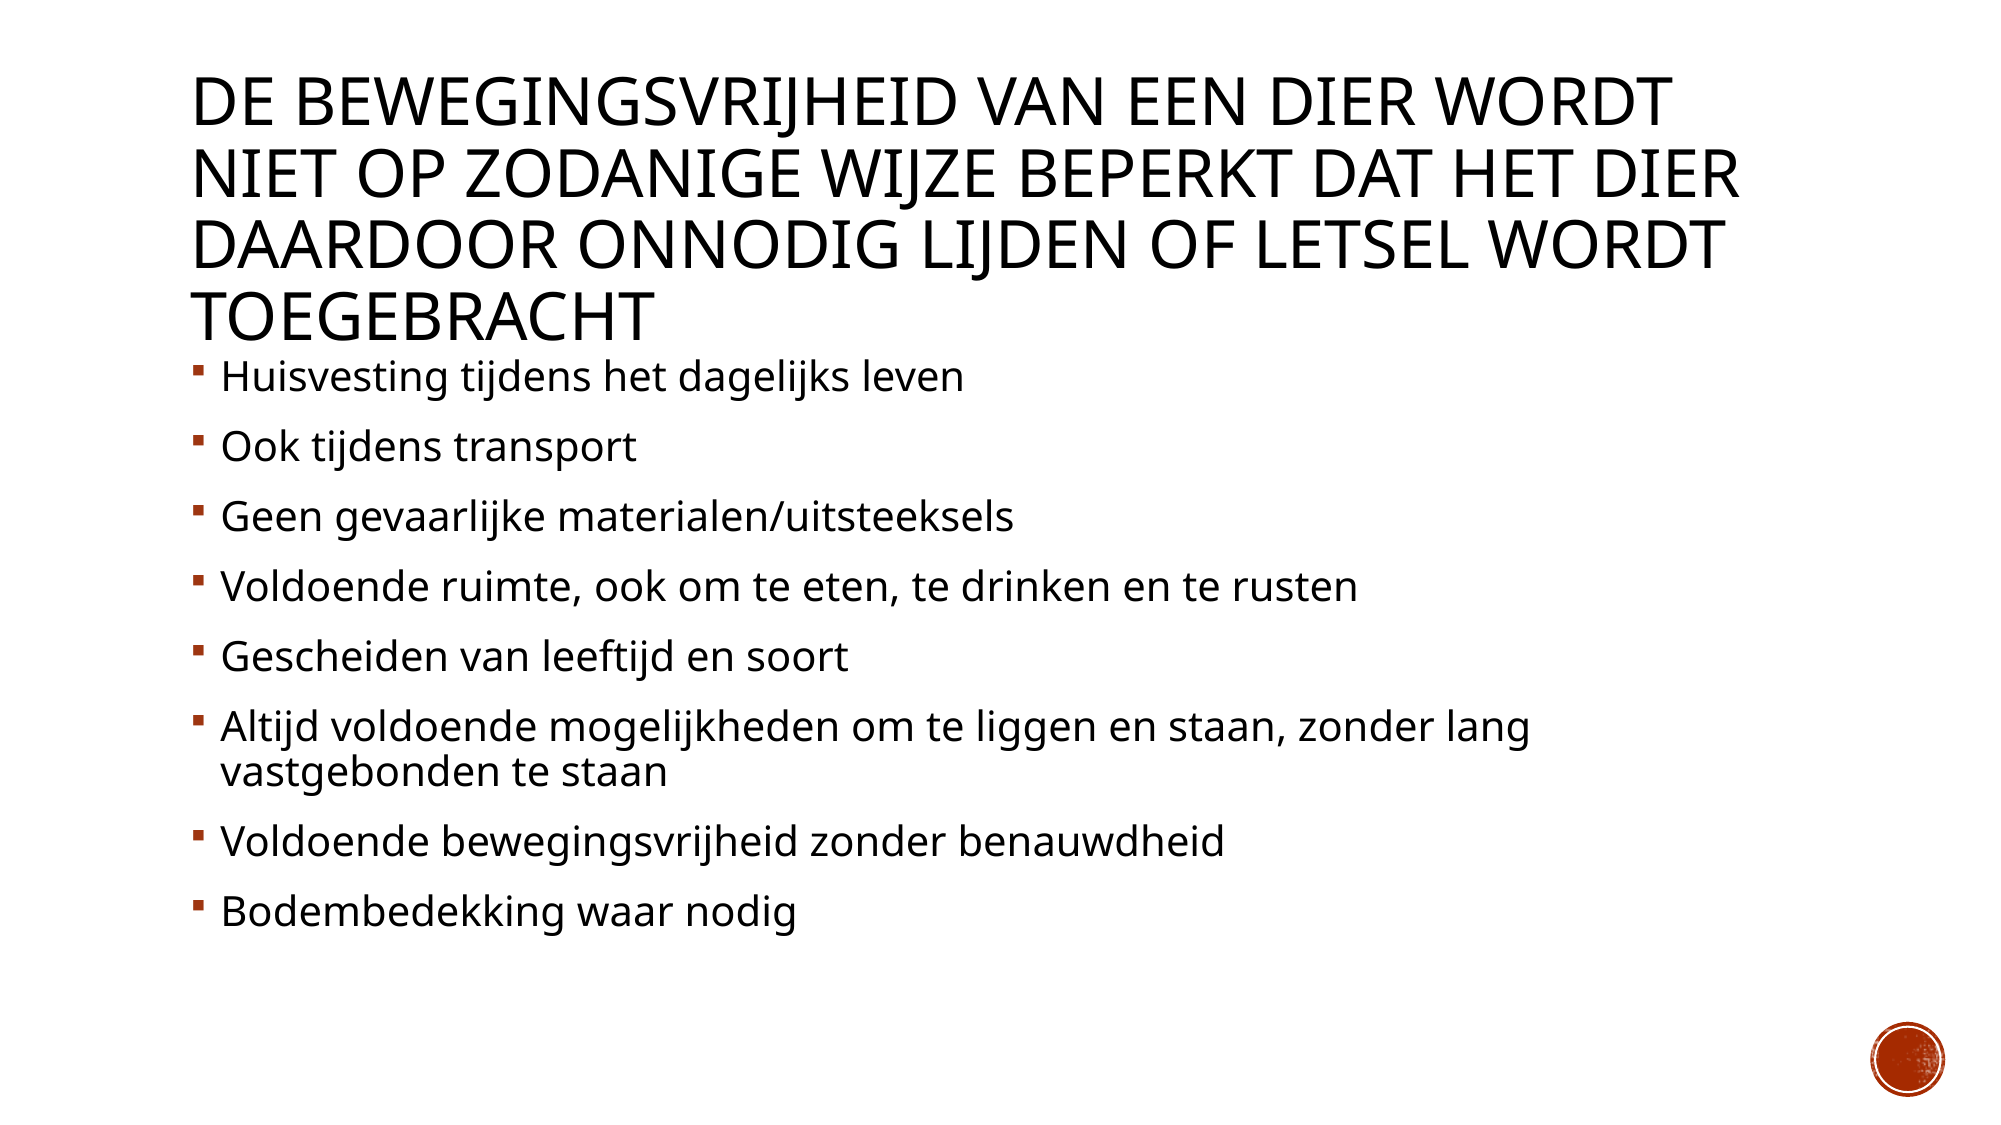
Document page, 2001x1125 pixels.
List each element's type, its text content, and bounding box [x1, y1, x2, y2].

title De bewegingsvrijheid van een dier wordt niet op zodanige wijze beperkt dat het dier daardoor onnodig lijden of letsel wordt toegebracht [175, 79, 1826, 344]
list Huisvesting tijdens het dagelijks leven Ook tijdens transport Geen gevaarlijke materialen/uitsteeksels Voldoende ruimte, ook om te eten, te drinken en te rusten Gescheiden van leeftijd en soort Altijd voldoende mogelijkheden om te liggen en staan, zonder lang vastgebonden te staan Voldoende bewegingsvrijheid zonder benauwdheid Bodembedekking waar nodig [175, 348, 1826, 1013]
